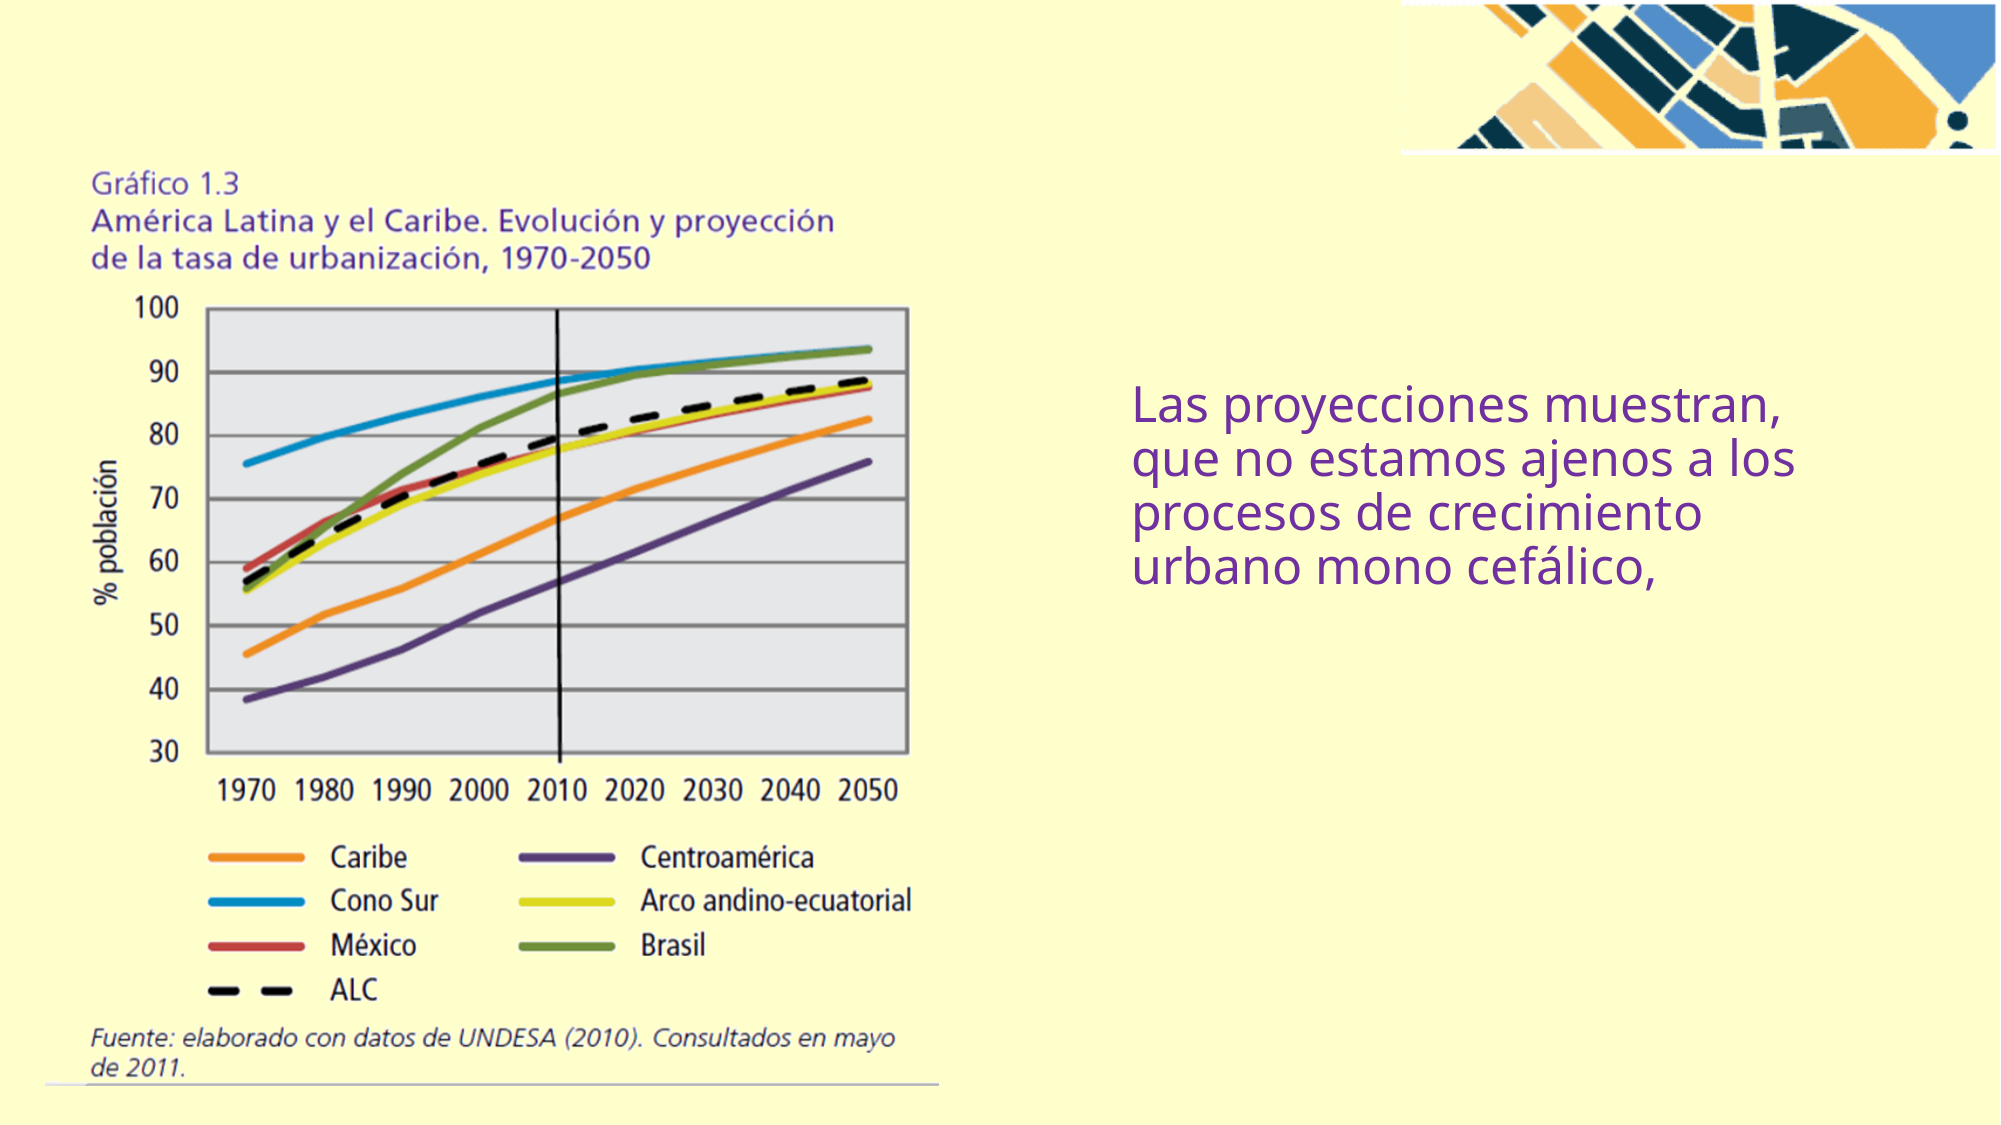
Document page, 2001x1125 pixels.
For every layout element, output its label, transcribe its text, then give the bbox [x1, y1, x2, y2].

picture [1401, 0, 2000, 155]
title Las proyecciones muestran, que no estamos ajenos a los procesos de crecimiento urbano mono cefálico, [1115, 435, 1890, 653]
picture [44, 154, 939, 1086]
